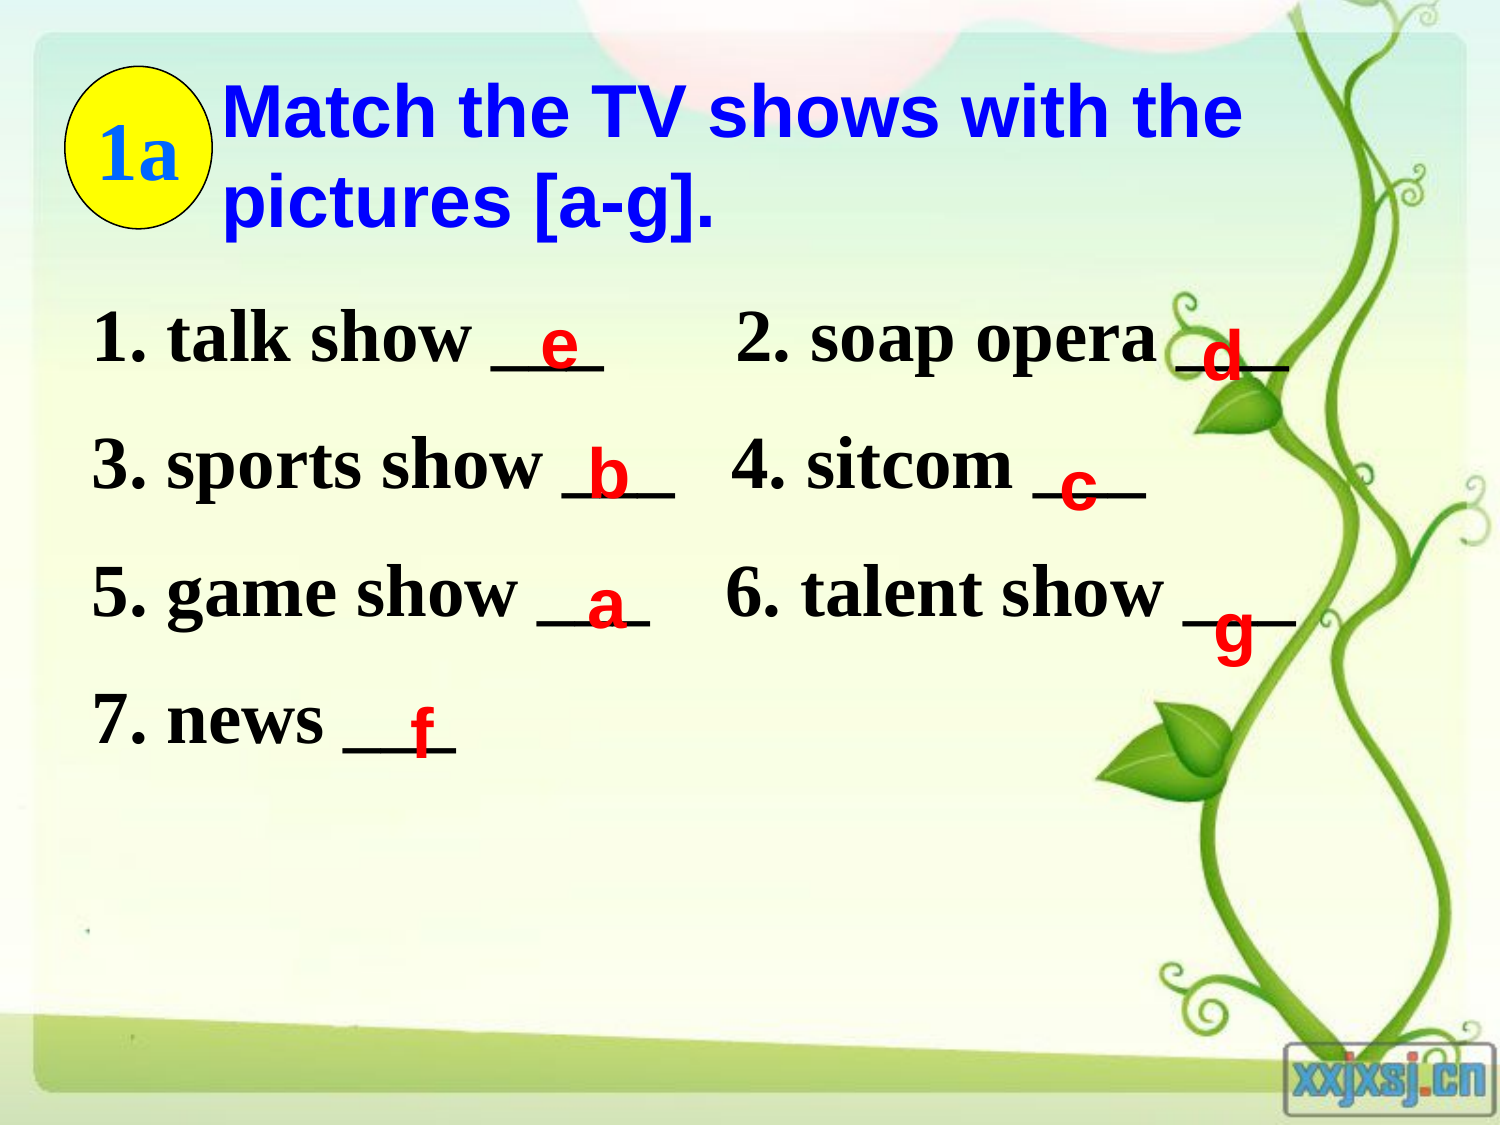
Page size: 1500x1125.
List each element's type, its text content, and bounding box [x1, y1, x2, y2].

text_box 1a [64, 66, 213, 229]
text_box 1. talk show ___ 2. soap opera ___ 3. sports show ___ 4. sitcom ___ 5. game show ___ 6. talent show ___ 7. news ___ [76, 278, 1353, 767]
text_box b [572, 420, 656, 521]
text_box d [1186, 302, 1270, 403]
text_box e [525, 290, 608, 391]
picture [0, 0, 1500, 1125]
text_box Match the TV shows with the pictures [a-g]. [206, 54, 1305, 250]
text_box f [395, 680, 478, 781]
text_box a [572, 550, 656, 651]
text_box c [1045, 432, 1128, 533]
text_box g [1198, 574, 1282, 674]
